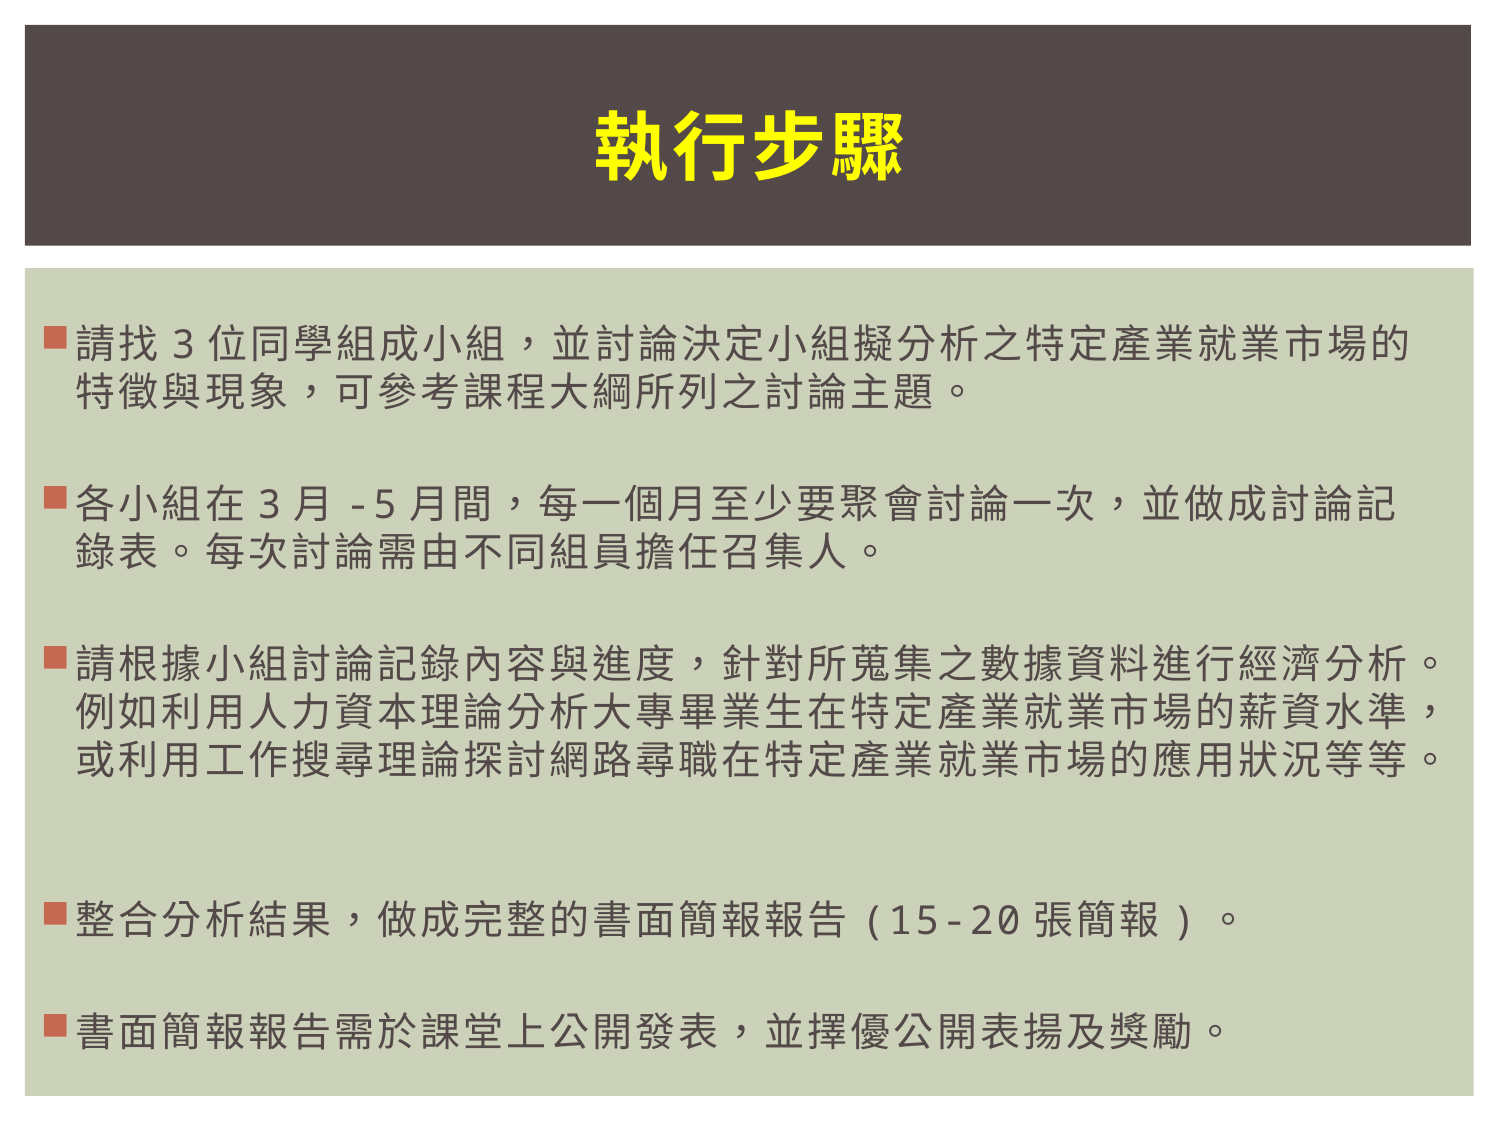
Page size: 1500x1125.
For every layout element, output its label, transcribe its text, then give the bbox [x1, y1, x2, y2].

title 執行步驟 [62, 58, 1438, 232]
list 請找3位同學組成小組，並討論決定小組擬分析之特定產業就業市場的特徵與現象，可參考課程大綱所列之討論主題。 各小組在3月-5月間，每一個月至少要聚會討論一次，並做成討論記錄表。每次討論需由不同組員擔任召集人。 請根據小組討論記錄內容與進度，針對所蒐集之數據資料進行經濟分析。例如利用人力資本理論分析大專畢業生在特定產業就業市場的薪資水準，或利用工作搜尋理論探討網路尋職在特定產業就業市場的應用狀況等等。 整合分析結果，做成完整的書面簡報報告(15-20張簡報)。 書面簡報報告需於課堂上公開發表，並擇優公開表揚及獎勵。 [17, 255, 1459, 1068]
